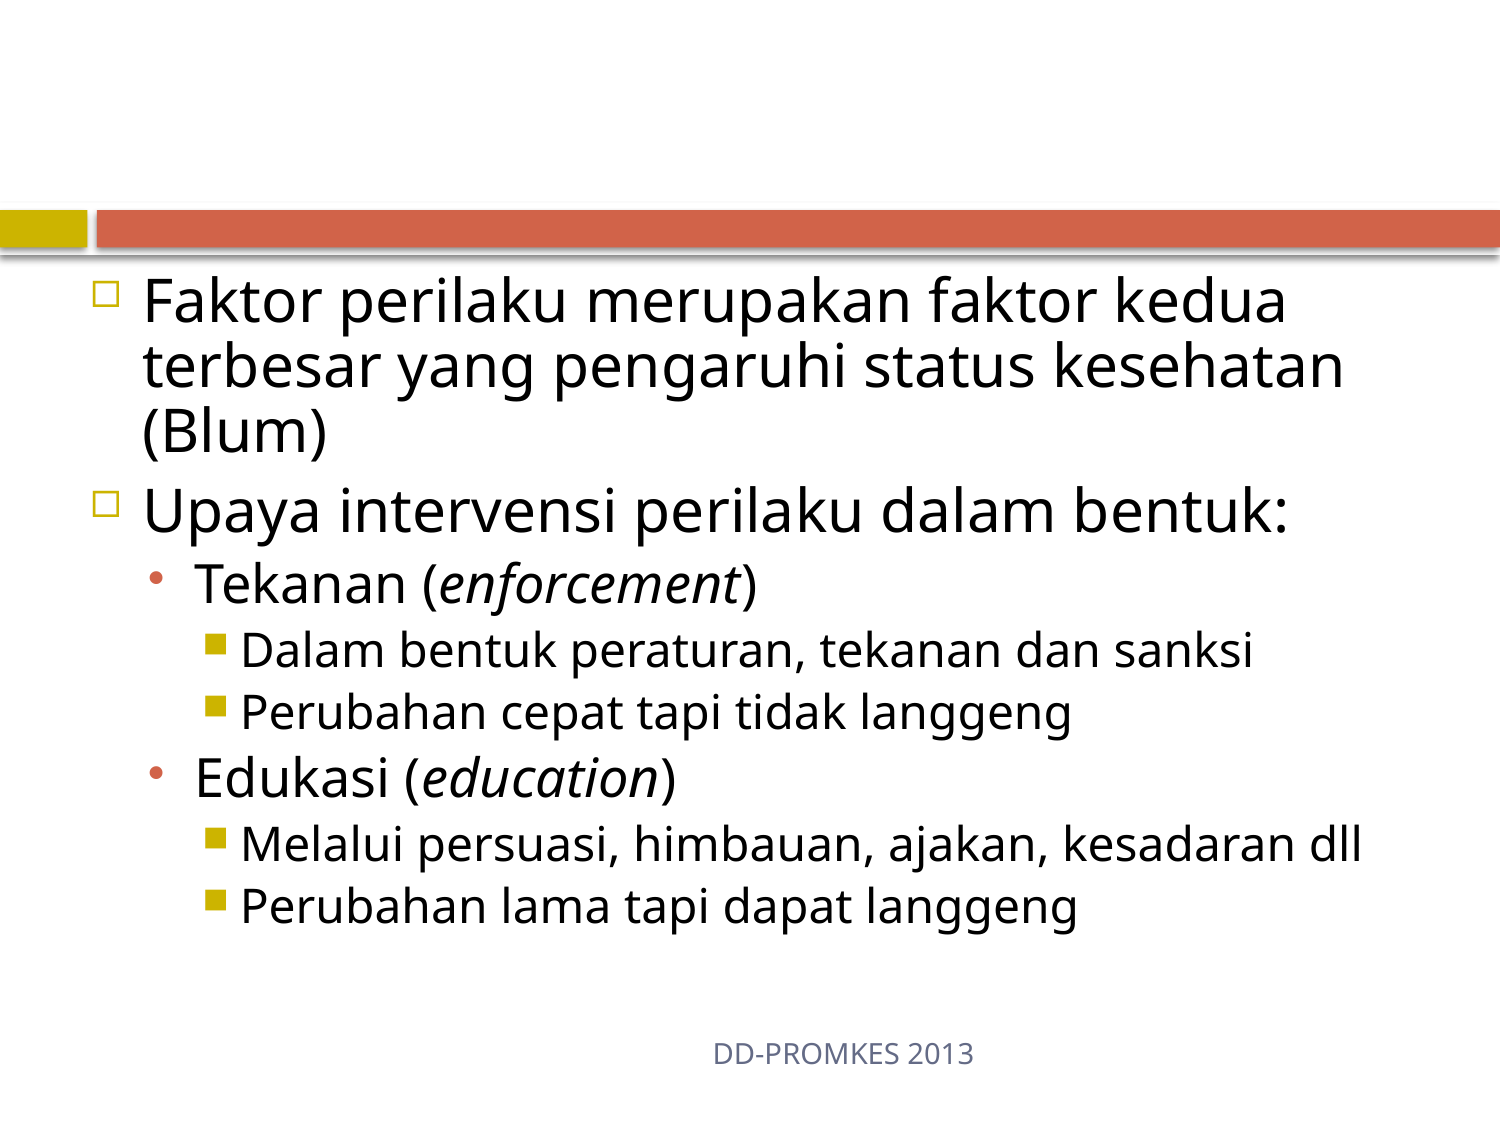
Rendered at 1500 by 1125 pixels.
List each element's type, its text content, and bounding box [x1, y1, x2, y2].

text_box Faktor perilaku merupakan faktor kedua terbesar yang pengaruhi status kesehatan (Blum) Upaya intervensi perilaku dalam bentuk: Tekanan (enforcement) Dalam bentuk peraturan, tekanan dan sanksi Perubahan cepat tapi tidak langgeng Edukasi (education) Melalui persuasi, himbauan, ajakan, kesadaran dll Perubahan lama tapi dapat langgeng [74, 262, 1425, 1005]
footer DD-PROMKES 2013 [99, 1024, 990, 1085]
